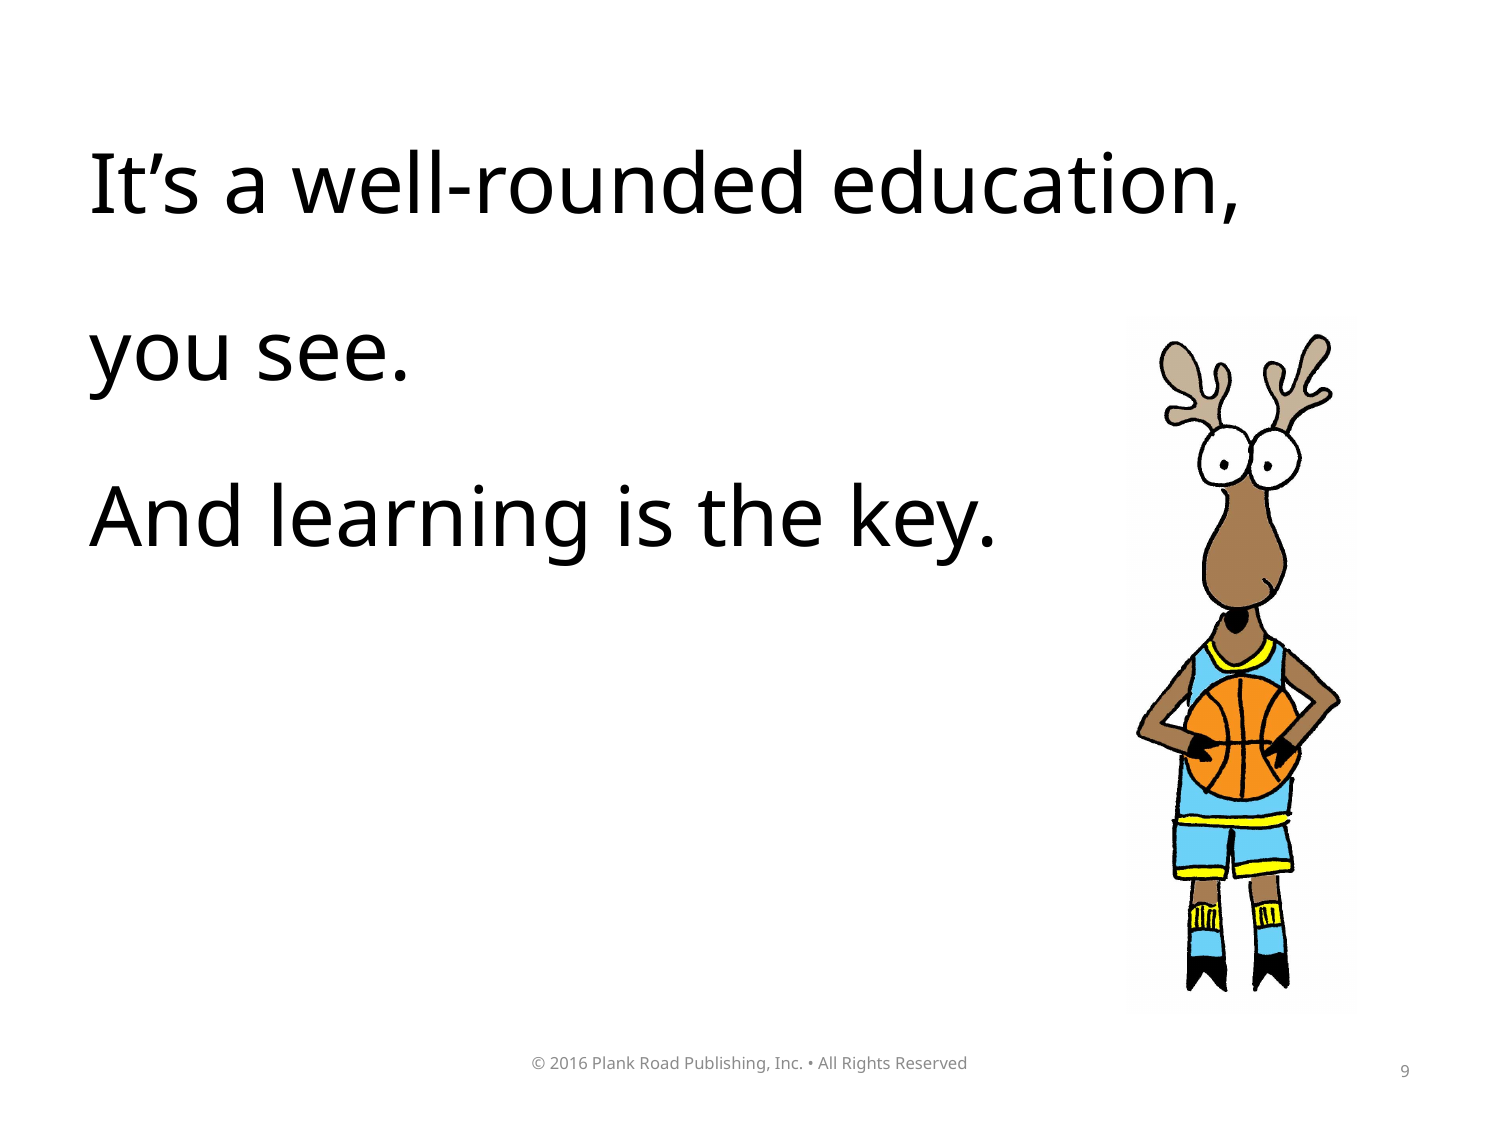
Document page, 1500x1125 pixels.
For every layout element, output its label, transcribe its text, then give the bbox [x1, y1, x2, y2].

list It’s a well-rounded education, you see. And learning is the key. [75, 72, 1425, 1014]
picture [1126, 316, 1357, 1014]
slide_number 9 [1074, 1042, 1425, 1103]
